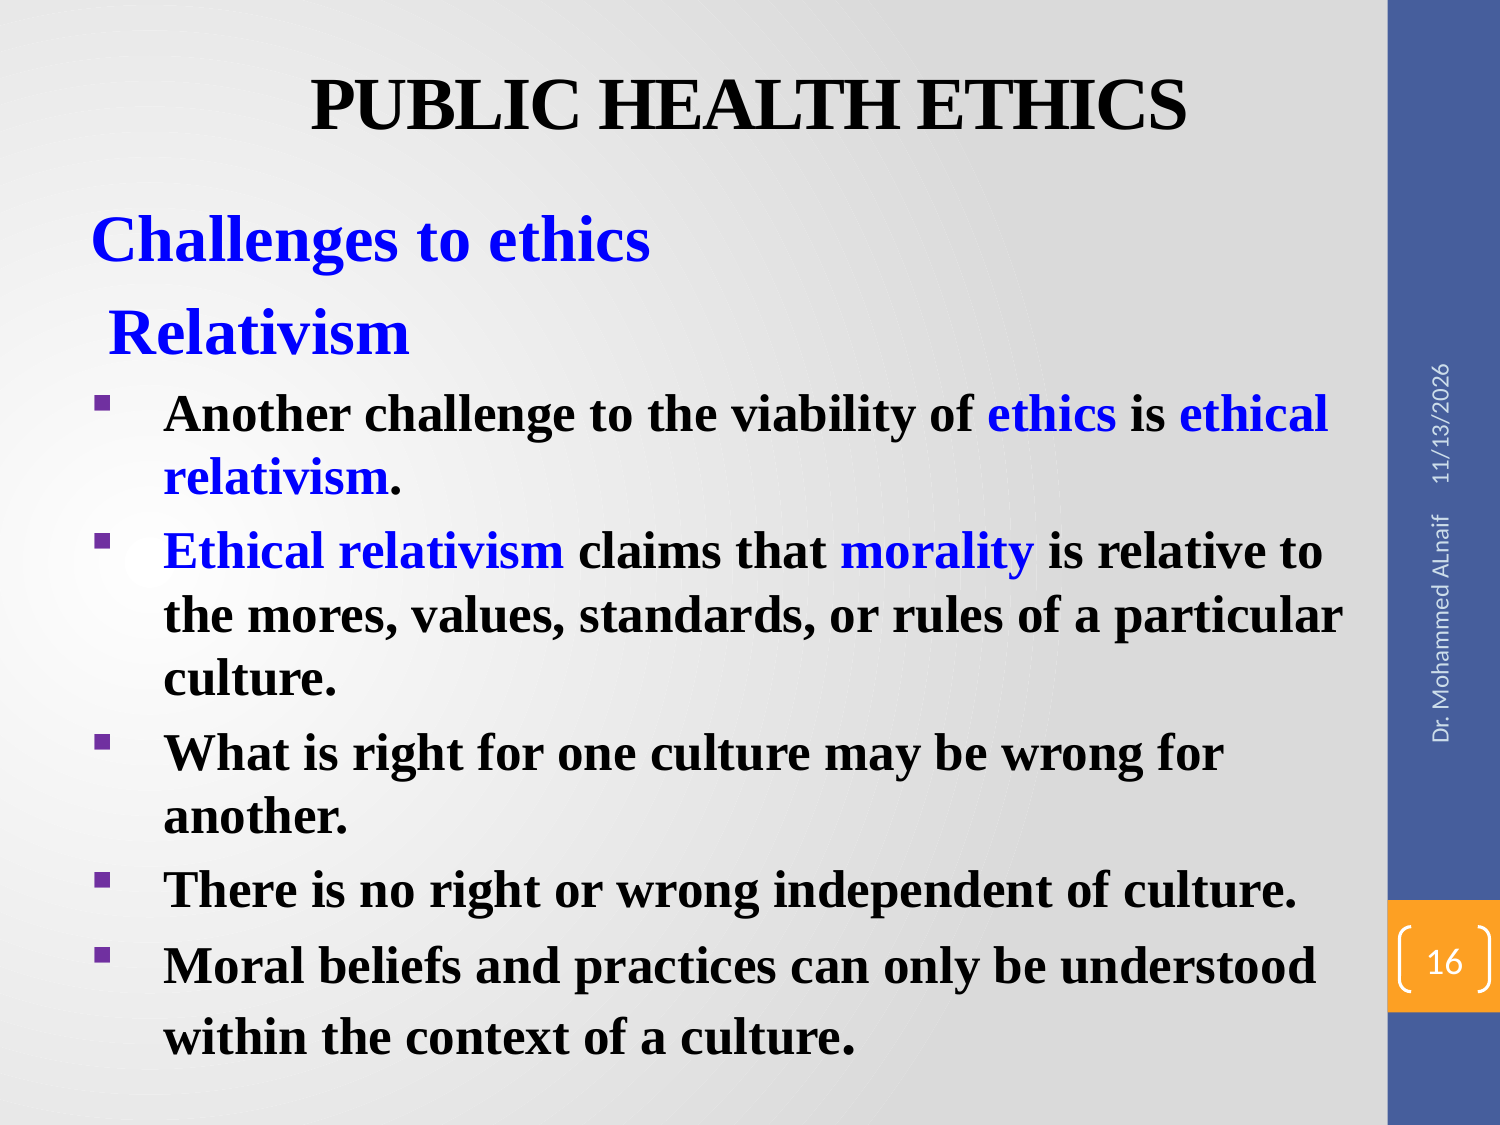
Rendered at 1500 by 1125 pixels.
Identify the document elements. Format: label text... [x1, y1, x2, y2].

list Challenges to ethics Relativism Another challenge to the viability of ethics is ethical relativism. Ethical relativism claims that morality is relative to the mores, values, standards, or rules of a particular culture. What is right for one culture may be wrong for another. There is no right or wrong independent of culture. Moral beliefs and practices can only be understood within the context of a culture. [75, 187, 1400, 1075]
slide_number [1408, 100, 1469, 500]
title PUBLIC HEALTH ETHICS [75, 37, 1425, 163]
slide_number 16 [1400, 925, 1492, 994]
footer Dr. Mohammed ALnaif [1408, 500, 1469, 889]
